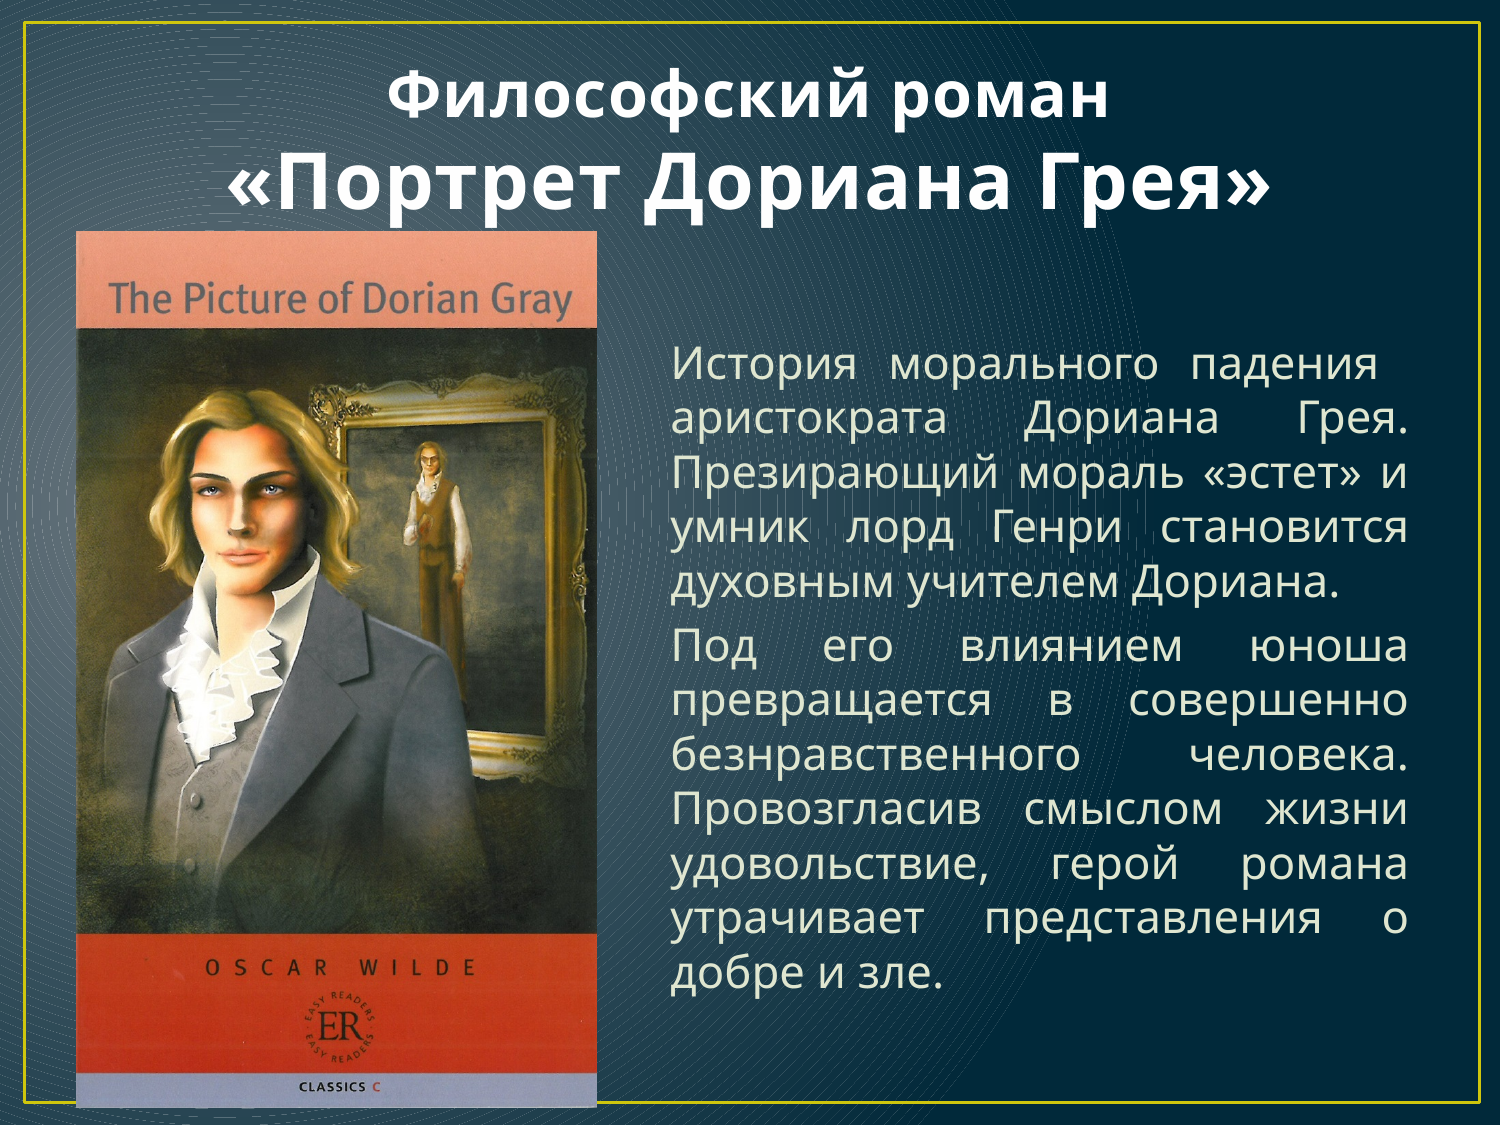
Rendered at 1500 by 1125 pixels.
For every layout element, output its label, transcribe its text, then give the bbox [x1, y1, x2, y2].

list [76, 231, 597, 1108]
title Философский роман «Портрет Дориана Грея» [75, 45, 1425, 233]
list История морального падения аристократа Дориана Грея. Презирающий мораль «эстет» и умник лорд Генри становится духовным учителем Дориана. Под его влиянием юноша превращается в совершенно безнравственного человека. Провозгласив смыслом жизни удовольствие, герой романа утрачивает представления о добре и зле. [655, 262, 1425, 1005]
